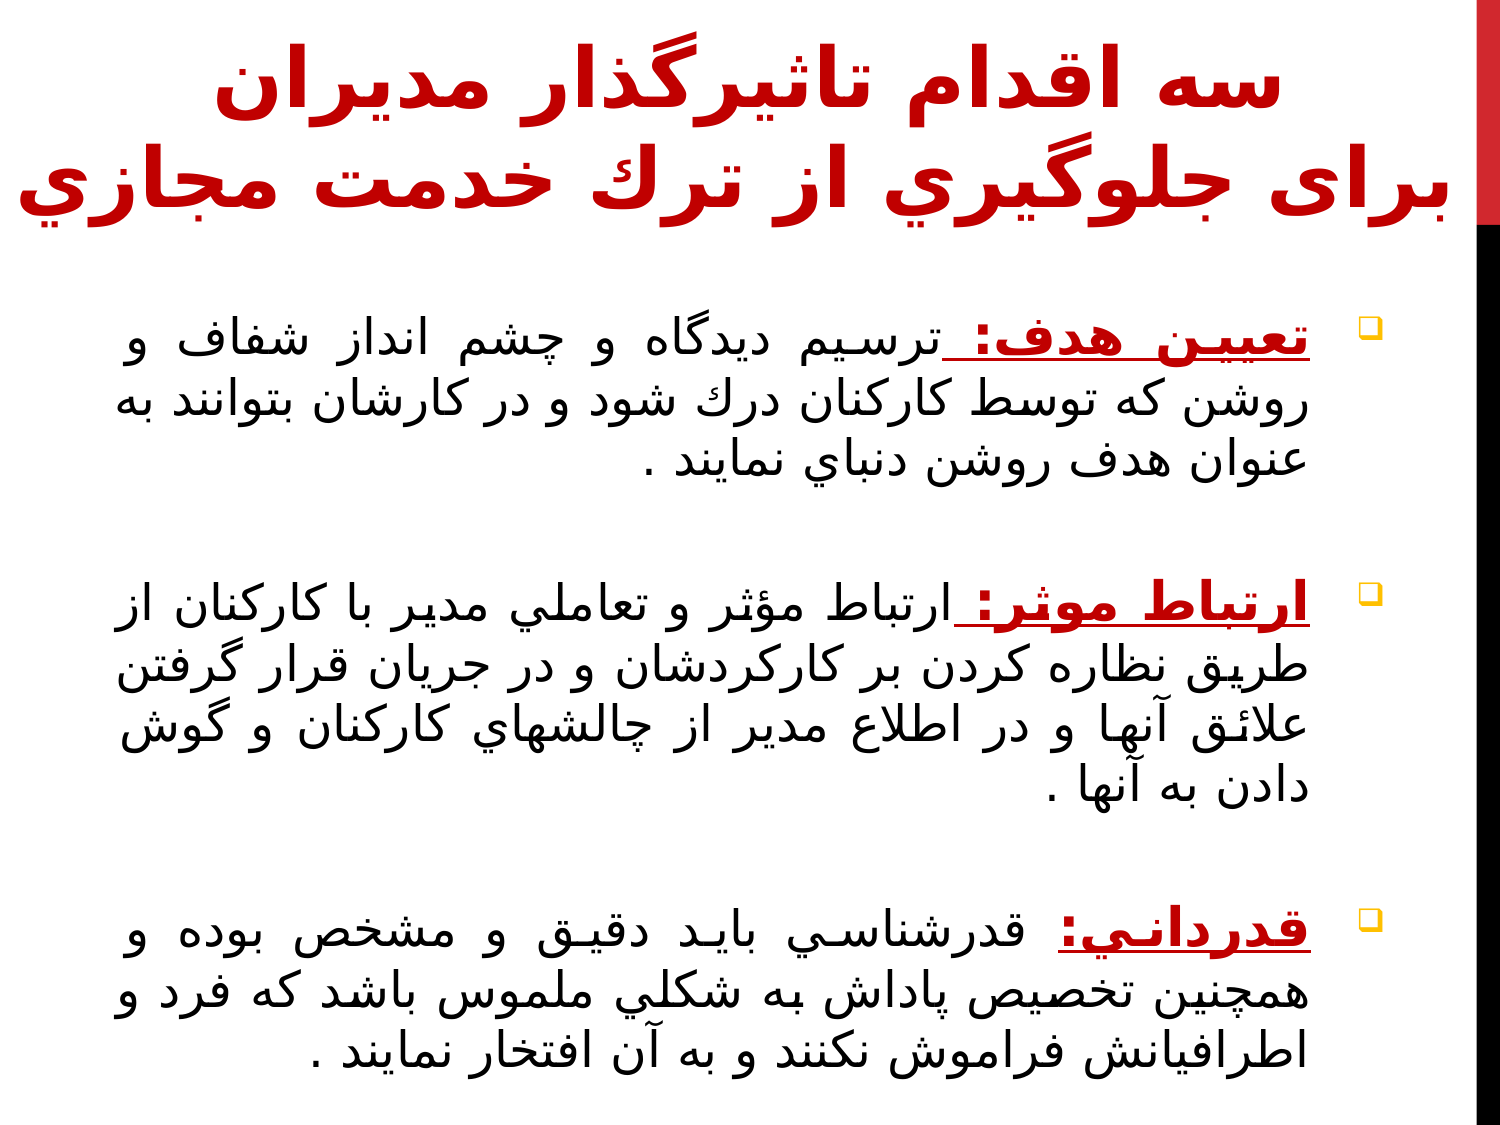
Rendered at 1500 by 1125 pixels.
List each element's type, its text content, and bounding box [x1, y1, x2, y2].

text_box تعيين هدف: ترسيم ديدگاه و چشم انداز شفاف و روشن كه توسط كاركنان درك شود و در كارشان بتوانند به عنوان هدف روشن دنباي نمايند . ارتباط موثر: ارتباط مؤثر و تعاملي مدير با كاركنان از طريق نظاره كردن بر كاركردشان و در جريان قرار گرفتن علائق آنها و در اطلاع مدير از چالشهاي كاركنان و گوش دادن به آنها . قدرداني: قدرشناسي بايد دقيق و مشخص بوده و همچنين تخصيص پاداش به شكلي ملموس باشد كه فرد و اطرافيانش فراموش نكنند و به آن افتخار نمايند . [99, 293, 1401, 941]
text_box سه اقدام تاثيرگذار مدیران برای جلوگيري از ترك خدمت مجازي [0, 30, 1500, 232]
